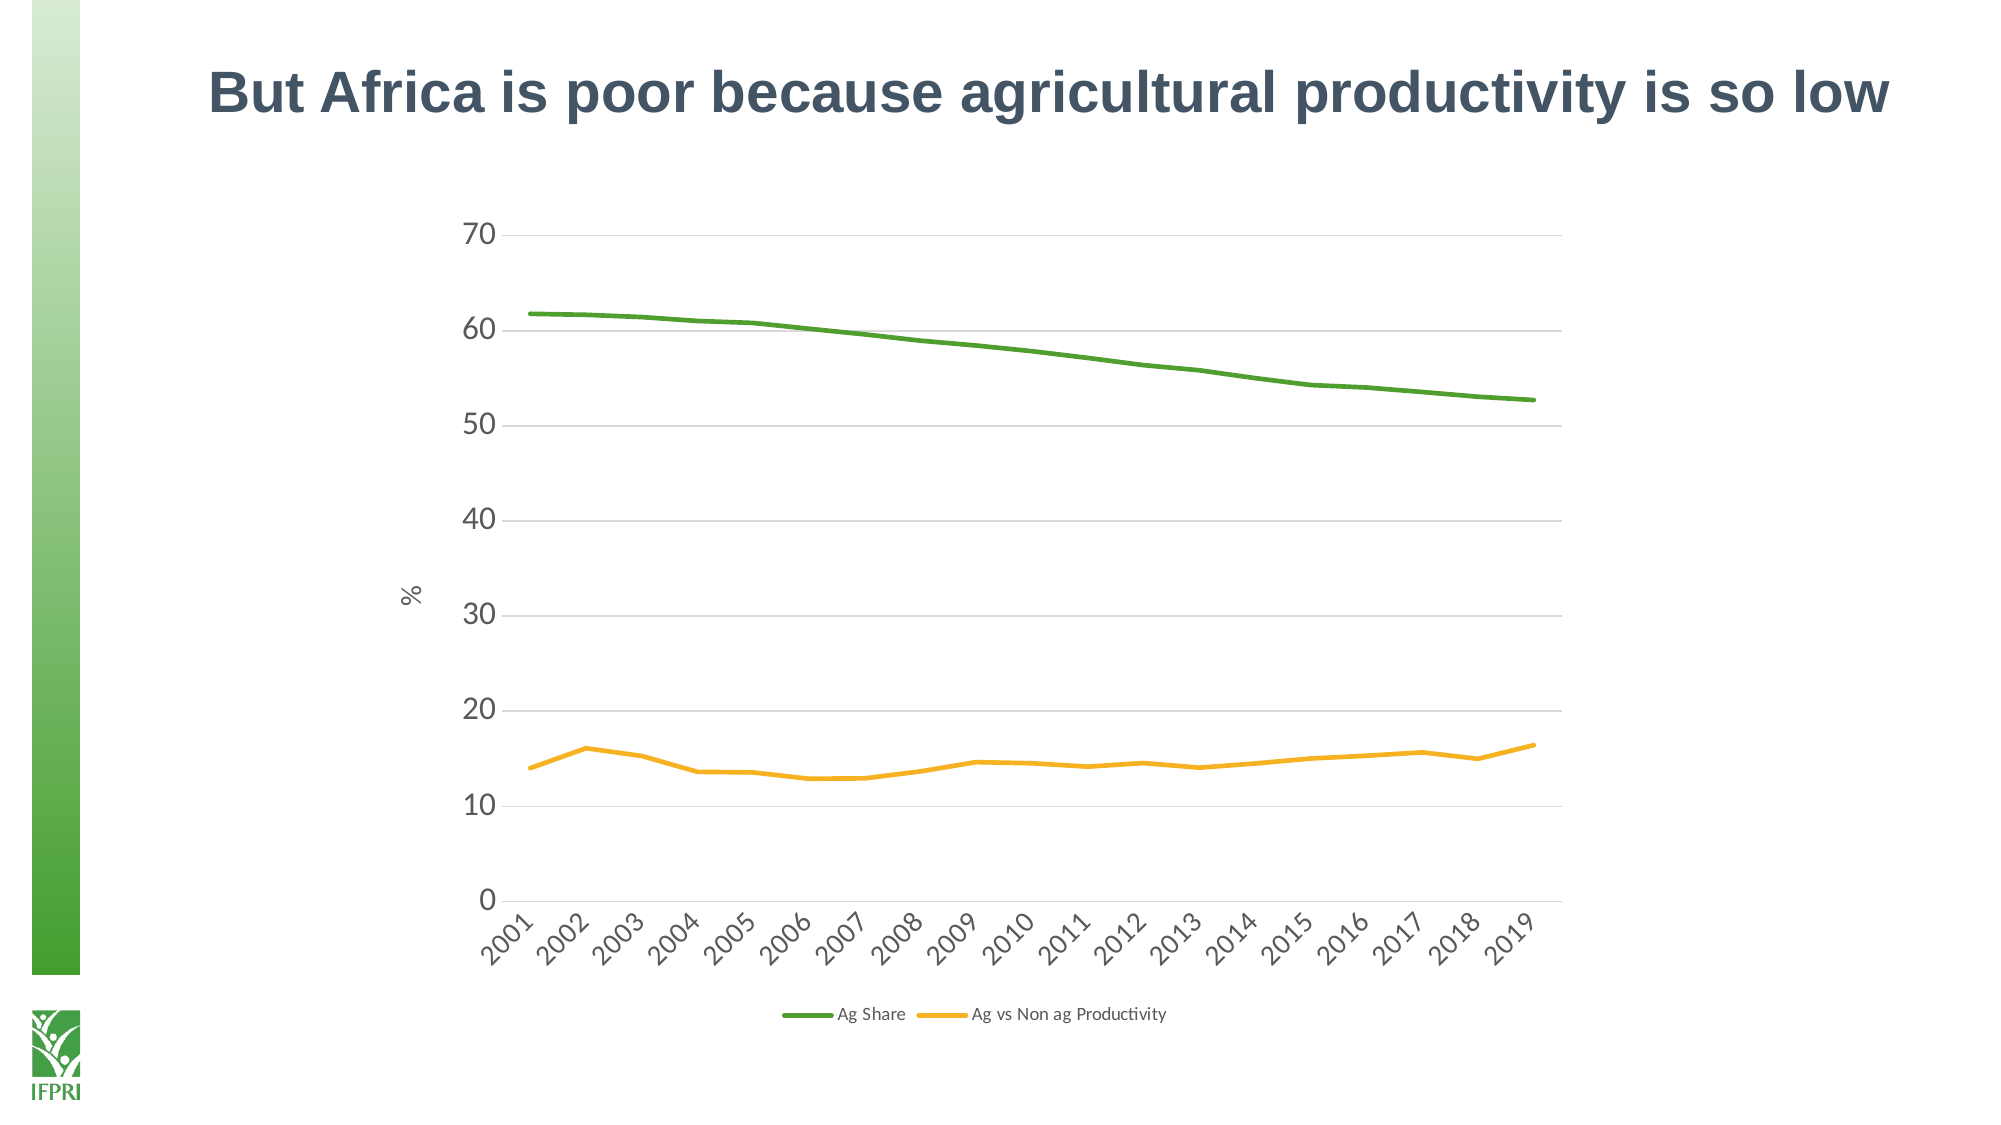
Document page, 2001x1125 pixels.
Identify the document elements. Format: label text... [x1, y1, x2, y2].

chart [363, 202, 1587, 1031]
picture [26, 1006, 85, 1104]
title But Africa is poor because agricultural productivity is so low [193, 0, 1919, 203]
